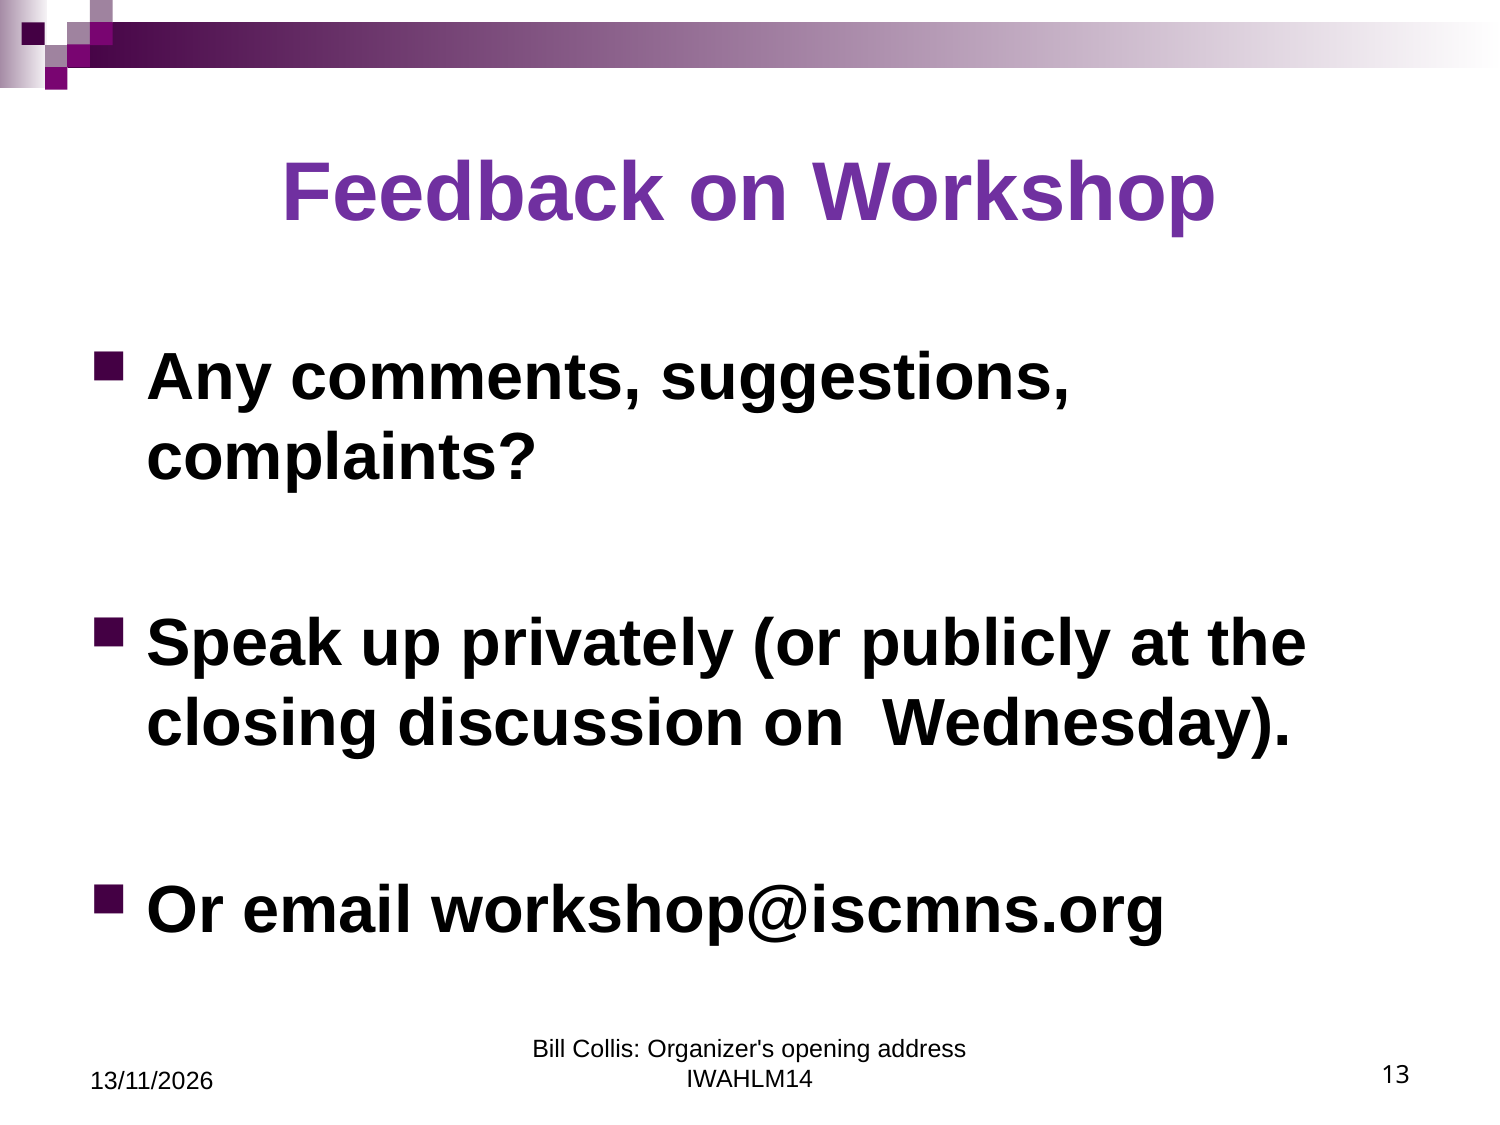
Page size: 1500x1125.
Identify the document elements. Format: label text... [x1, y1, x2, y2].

title Feedback on Workshop [75, 75, 1425, 300]
slide_number 13 [1074, 1025, 1425, 1100]
footer Bill Collis: Organizer's opening address IWAHLM14 [512, 1025, 988, 1100]
list Any comments, suggestions, complaints? Speak up privately (or publicly at the closing discussion on Wednesday). Or email workshop@iscmns.org [75, 324, 1425, 963]
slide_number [75, 1024, 425, 1103]
